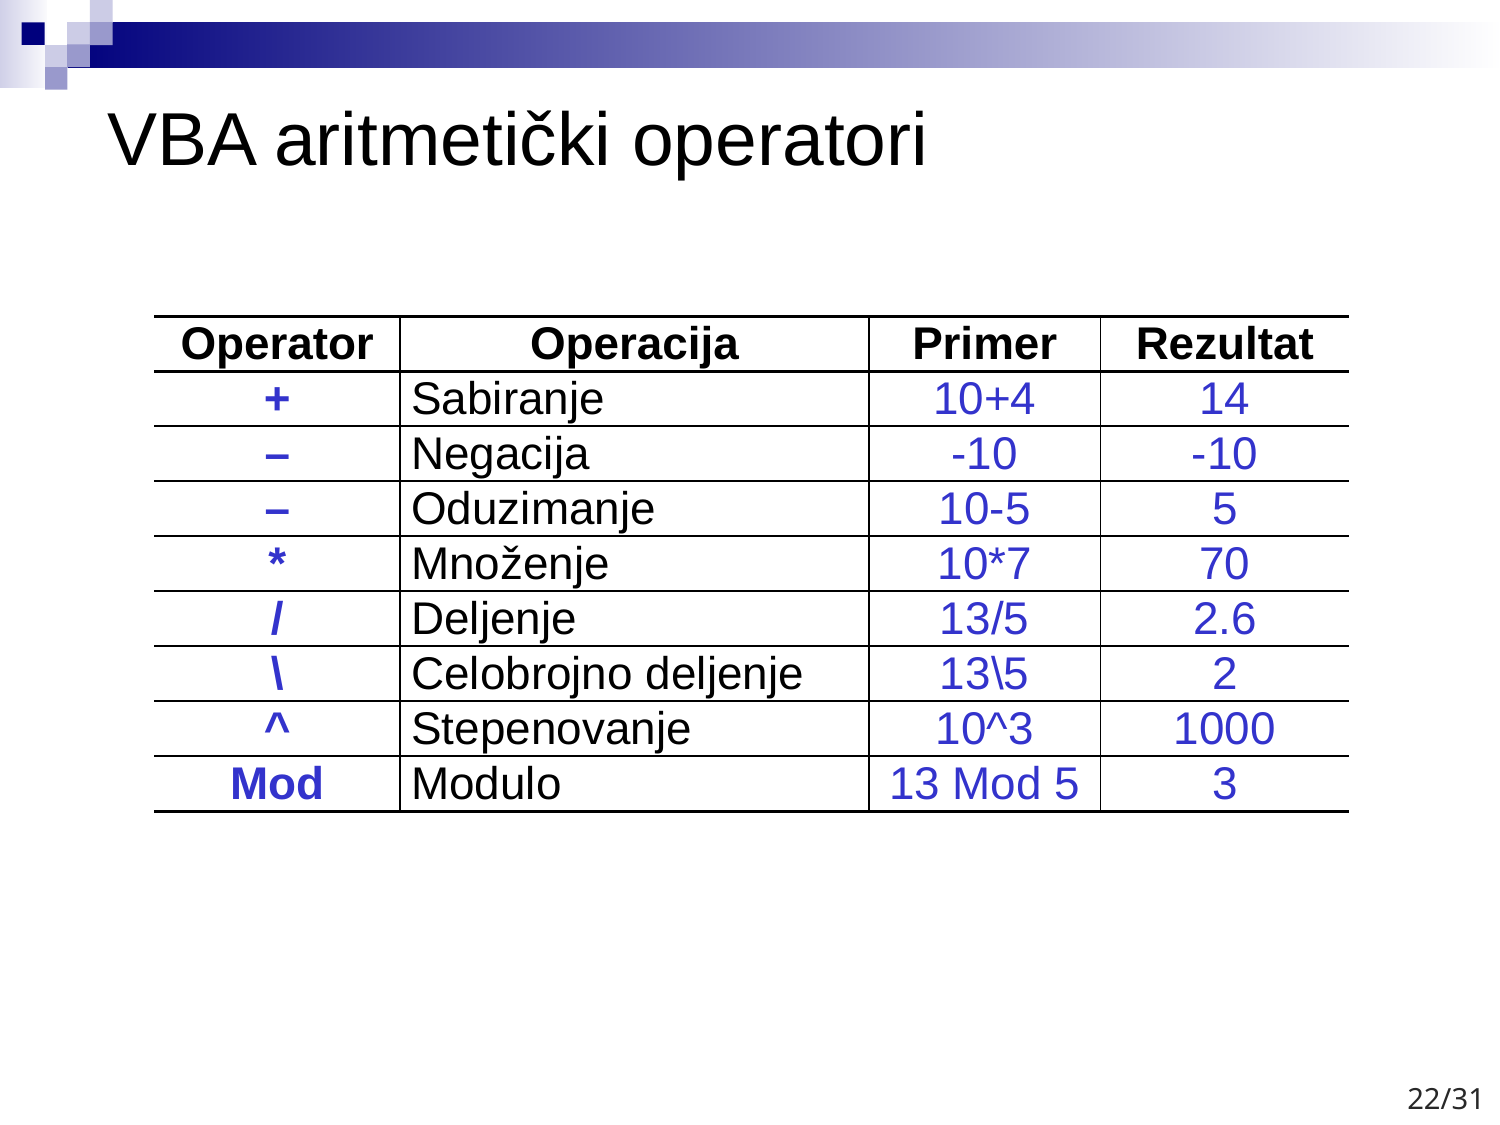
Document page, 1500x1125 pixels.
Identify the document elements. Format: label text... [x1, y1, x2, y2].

table_cell 10+4 [870, 373, 1100, 425]
table_cell 2.6 [1101, 592, 1349, 645]
title VBA aritmetički operatori [92, 75, 973, 197]
table_cell Sabiranje [401, 373, 868, 425]
table_cell 13 Mod 5 [870, 757, 1100, 810]
table_cell 13/5 [870, 592, 1100, 645]
table_cell 10-5 [870, 482, 1100, 535]
table_cell Oduzimanje [401, 482, 868, 535]
table_header Rezultat [1101, 318, 1349, 370]
table_cell Negacija [401, 427, 868, 480]
table_cell 14 [1101, 373, 1349, 425]
table_cell Množenje [401, 537, 868, 590]
table_cell \ [154, 647, 399, 700]
table_cell -10 [870, 427, 1100, 480]
table_cell Stepenovanje [401, 702, 868, 755]
table_header Primer [870, 318, 1100, 370]
table_cell 10^3 [870, 702, 1100, 755]
text_box 22/31 [1374, 1072, 1500, 1123]
table_cell – [154, 427, 399, 480]
table_cell Celobrojno deljenje [401, 647, 868, 700]
table_header Operacija [401, 318, 868, 370]
table_cell 70 [1101, 537, 1349, 590]
table_cell / [154, 592, 399, 645]
table_cell 5 [1101, 482, 1349, 535]
table_cell Deljenje [401, 592, 868, 645]
table_cell 13\5 [870, 647, 1100, 700]
table_cell 2 [1101, 647, 1349, 700]
table_cell -10 [1101, 427, 1349, 480]
table_cell 3 [1101, 757, 1349, 810]
table_cell ^ [154, 702, 399, 755]
table_cell Mod [154, 757, 399, 810]
table_cell – [154, 482, 399, 535]
table_cell 10*7 [870, 537, 1100, 590]
table_header Operator [154, 318, 399, 370]
table_cell 1000 [1101, 702, 1349, 755]
table_cell * [154, 537, 399, 590]
table_cell + [154, 373, 399, 425]
table_cell Modulo [401, 757, 868, 810]
